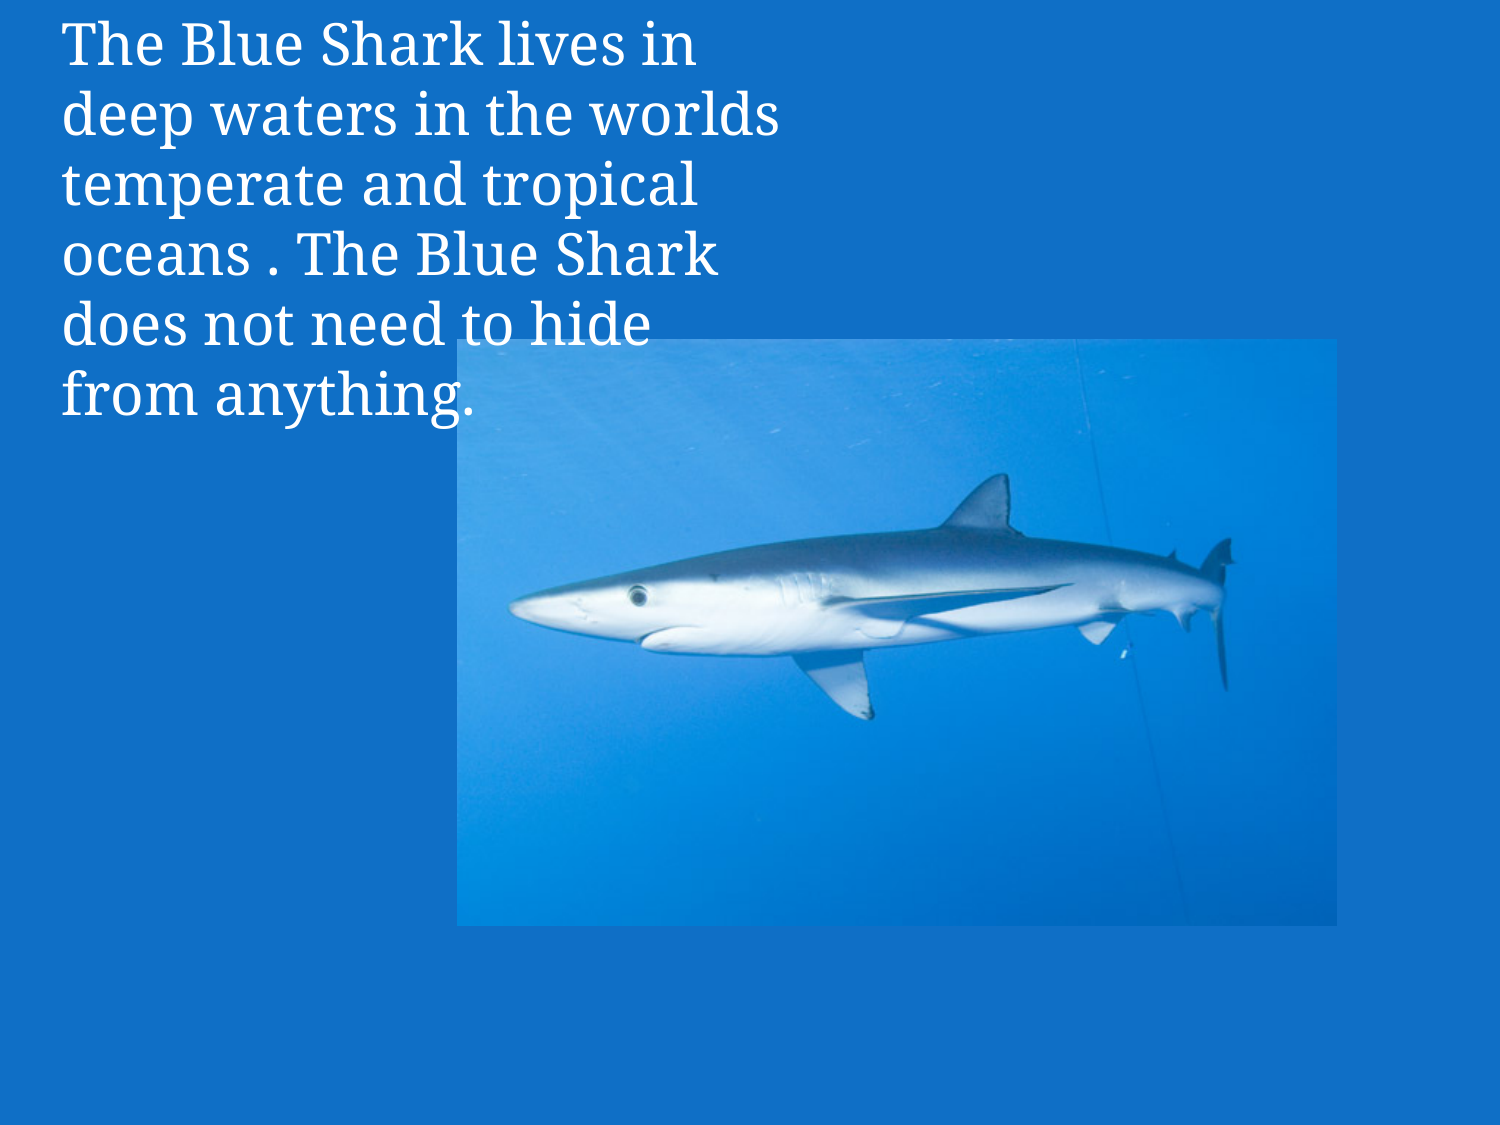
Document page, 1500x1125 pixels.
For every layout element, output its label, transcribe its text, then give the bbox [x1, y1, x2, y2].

text_box The Blue Shark lives in deep waters in the worlds temperate and tropical oceans . The Blue Shark does not need to hide from anything. [46, 0, 797, 435]
picture [456, 339, 1337, 926]
